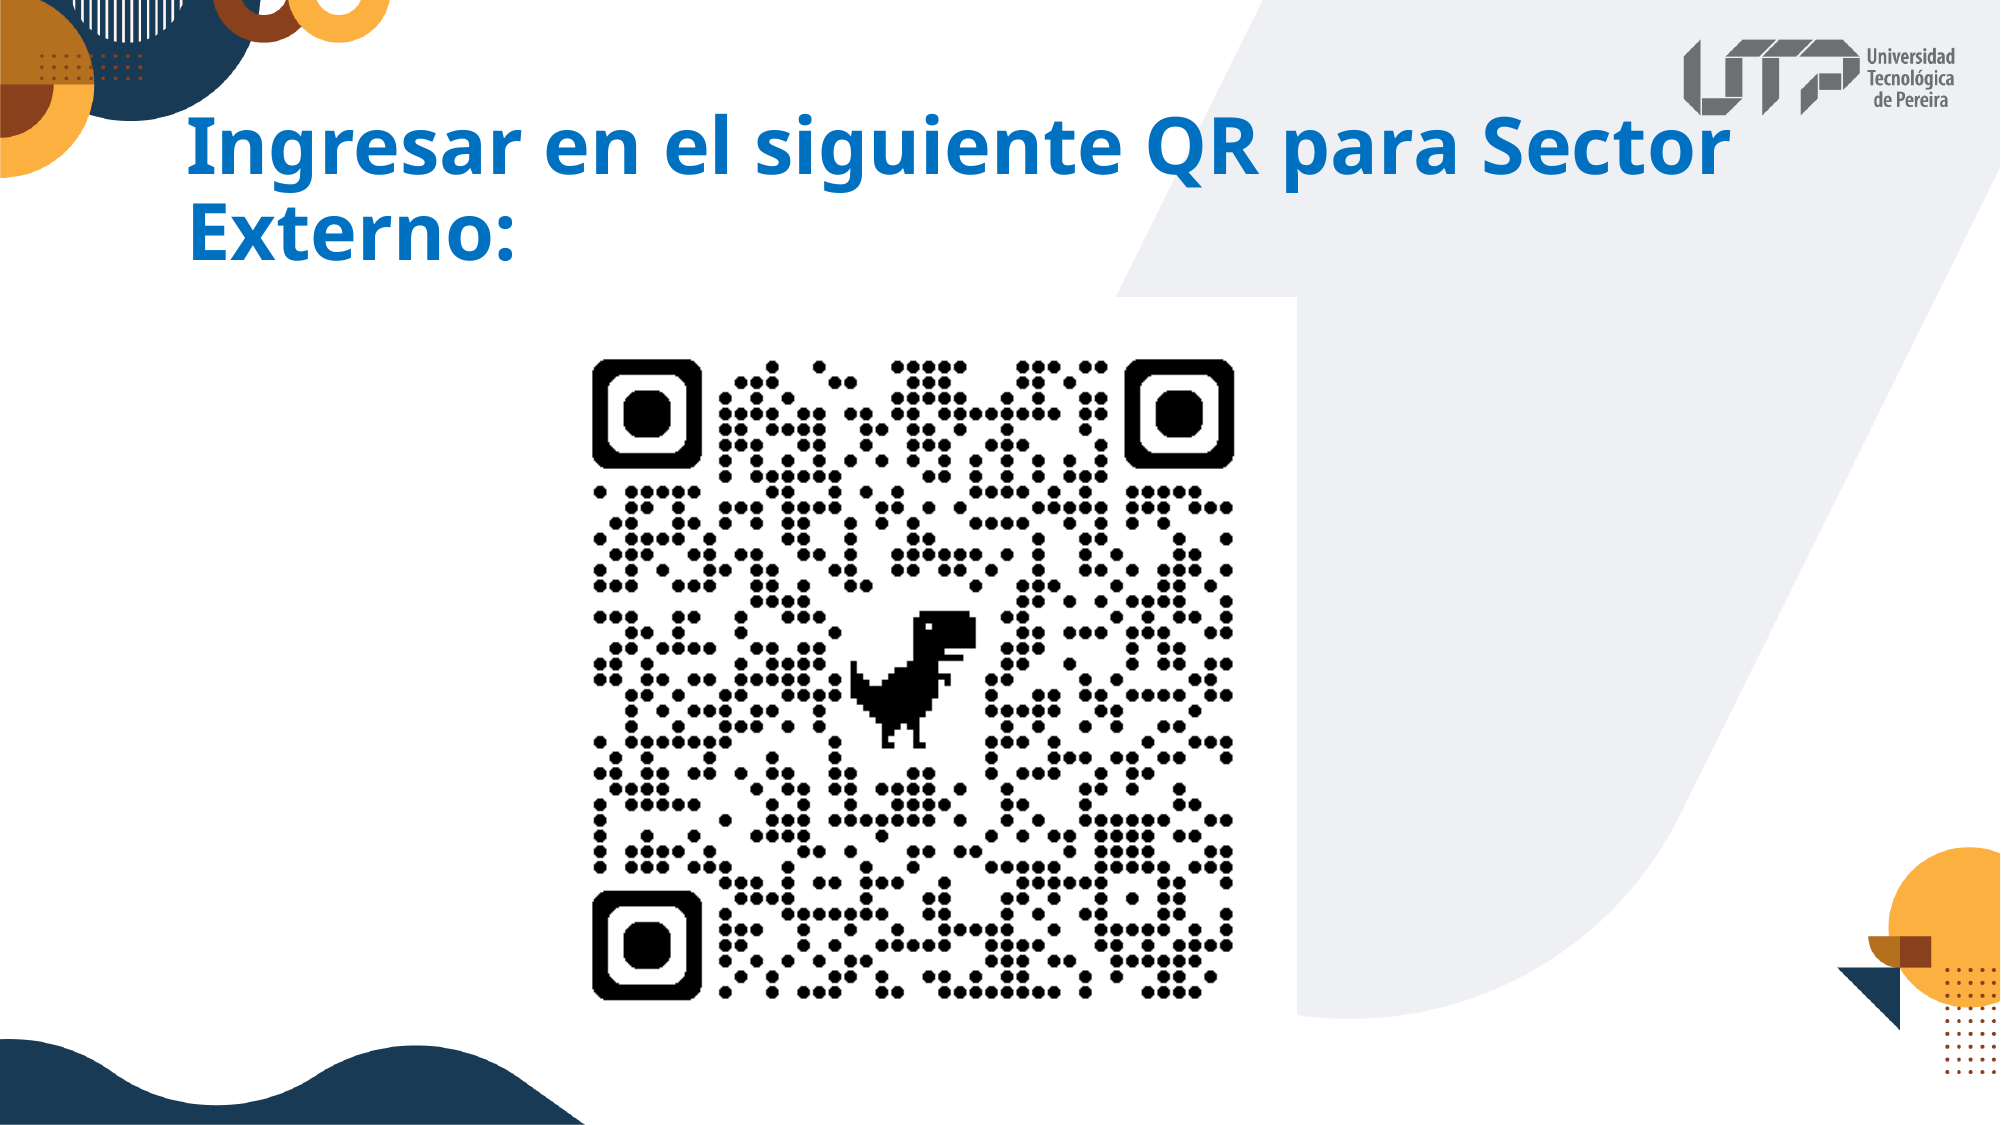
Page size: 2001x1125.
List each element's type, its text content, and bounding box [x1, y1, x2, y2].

title Ingresar en el siguiente QR para Sector Externo: [171, 132, 1897, 251]
picture [0, 0, 2001, 1125]
